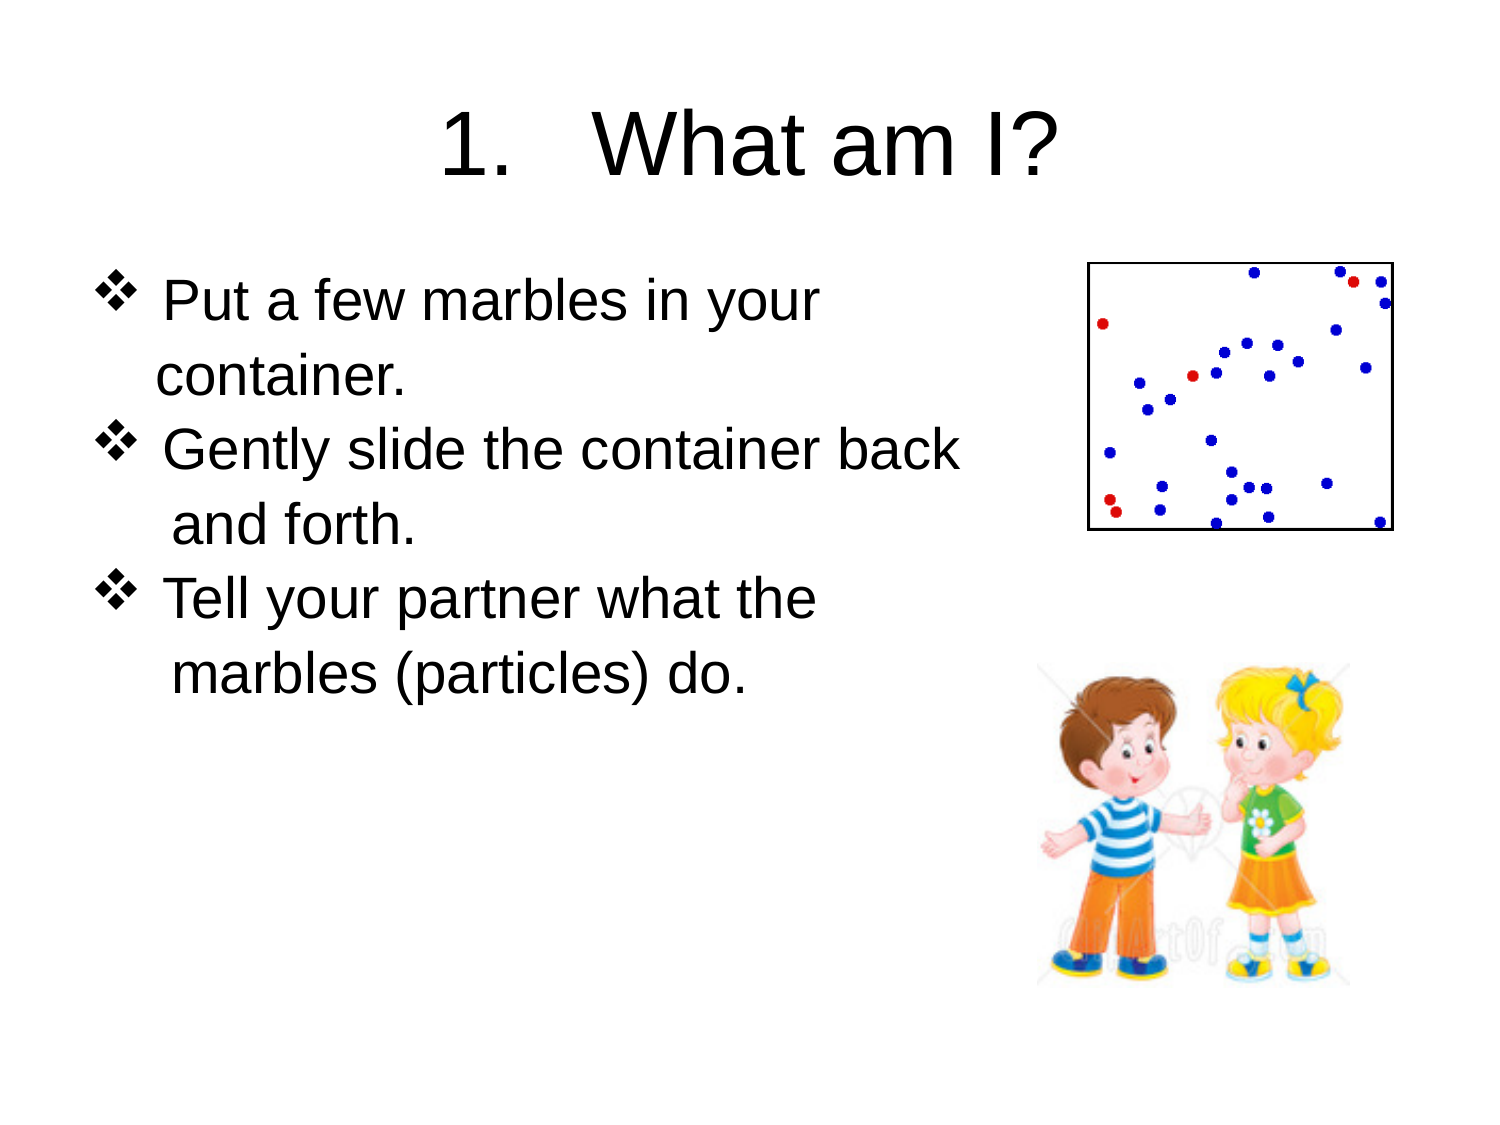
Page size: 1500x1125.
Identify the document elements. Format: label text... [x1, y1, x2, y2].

picture [1087, 262, 1394, 532]
list Put a few marbles in your container. Gently slide the container back and forth. Tell your partner what the marbles (particles) do. [74, 262, 1063, 1006]
picture [1037, 662, 1351, 988]
title 1. What am I? [74, 44, 1426, 233]
